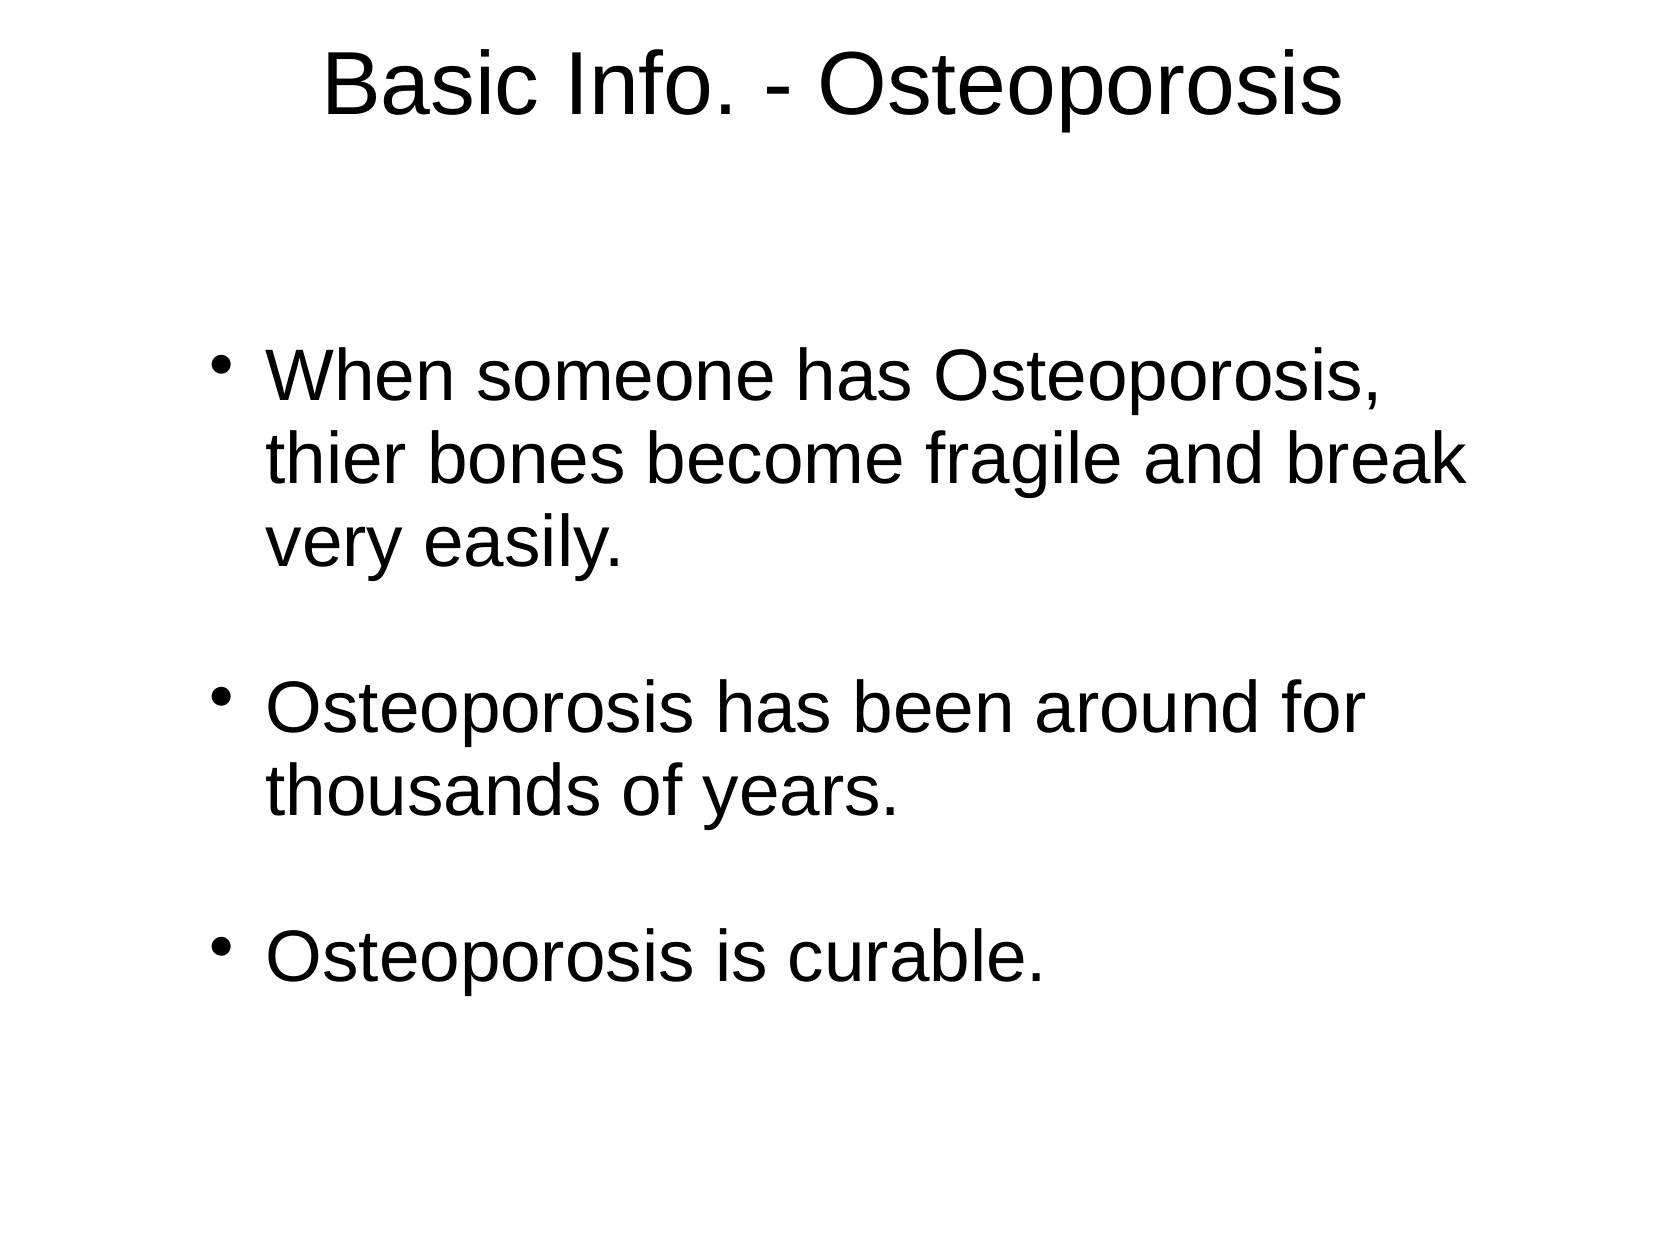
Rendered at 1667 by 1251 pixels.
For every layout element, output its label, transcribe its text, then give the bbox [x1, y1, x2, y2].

title Basic Info. - Osteoporosis [40, 33, 1626, 186]
list When someone has Osteoporosis, thier bones become fragile and break very easily. Osteoporosis has been around for thousands of years. Osteoporosis is curable. [190, 333, 1546, 1119]
